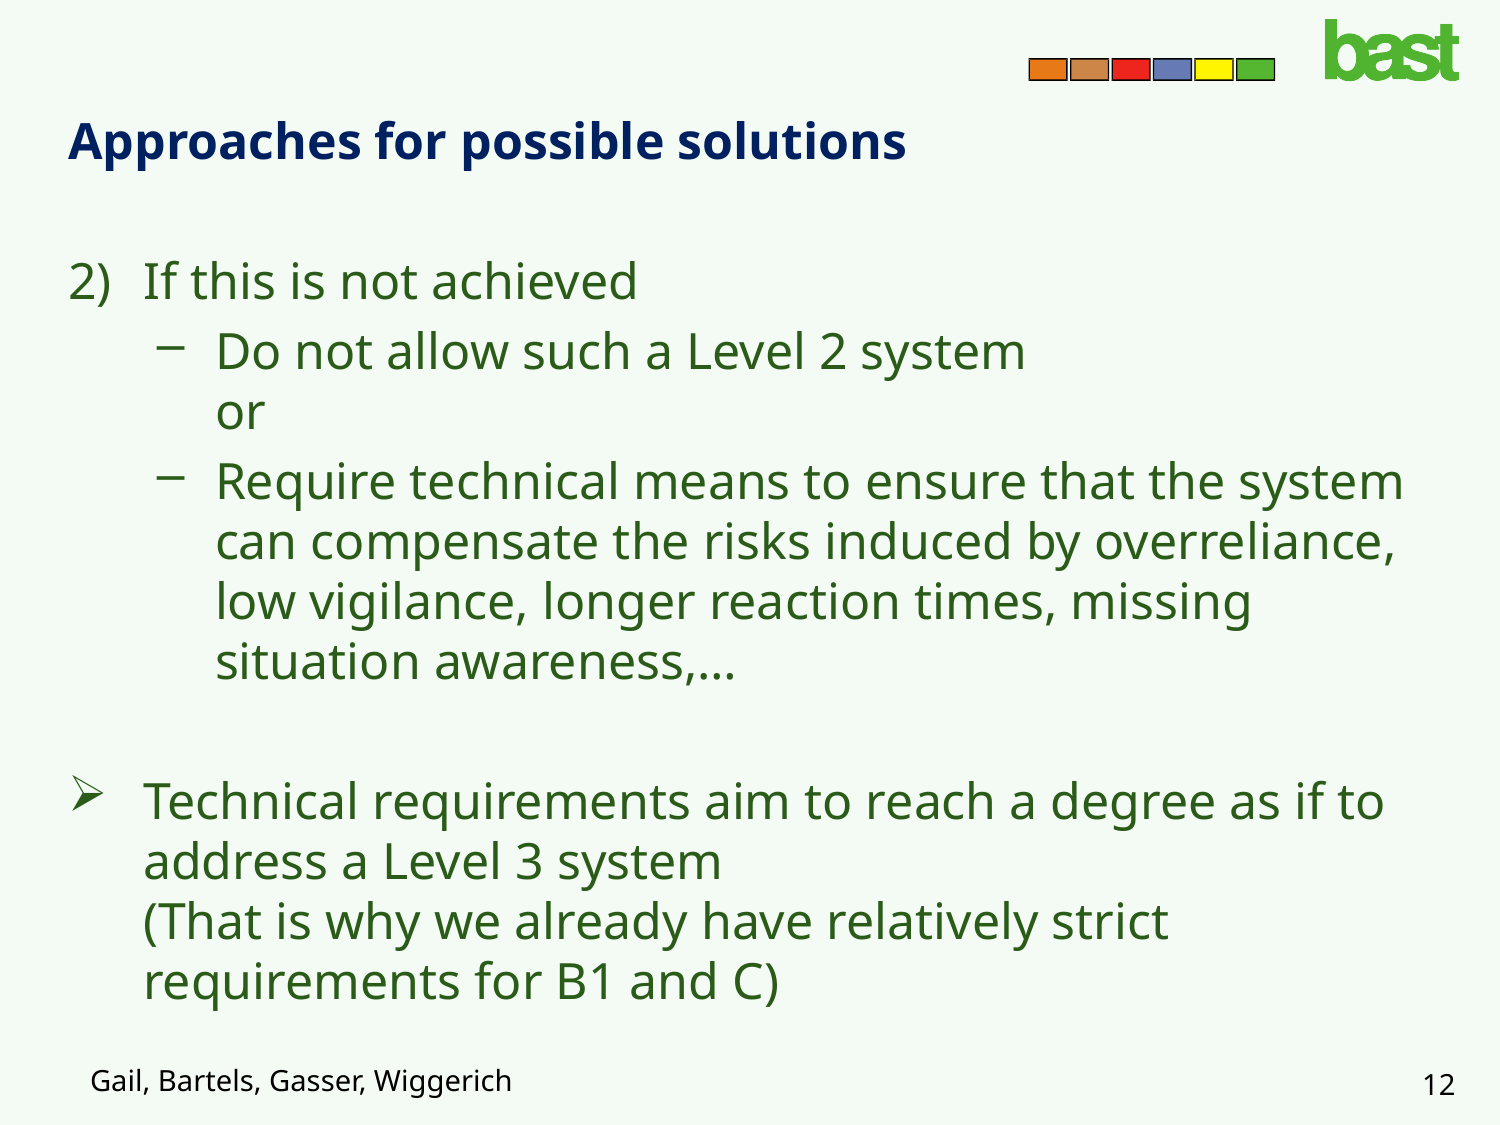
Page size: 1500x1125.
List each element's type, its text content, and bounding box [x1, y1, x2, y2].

slide_number 12 [1120, 1058, 1471, 1125]
footer Gail, Bartels, Gasser, Wiggerich [74, 1054, 763, 1125]
list Approaches for possible solutions If this is not achieved Do not allow such a Level 2 system or Require technical means to ensure that the system can compensate the risks induced by overreliance, low vigilance, longer reaction times, missing situation awareness,… Technical requirements aim to reach a degree as if to address a Level 3 system (That is why we already have relatively strict requirements for B1 and C) [52, 101, 1449, 1004]
text_box [53, 0, 1500, 89]
